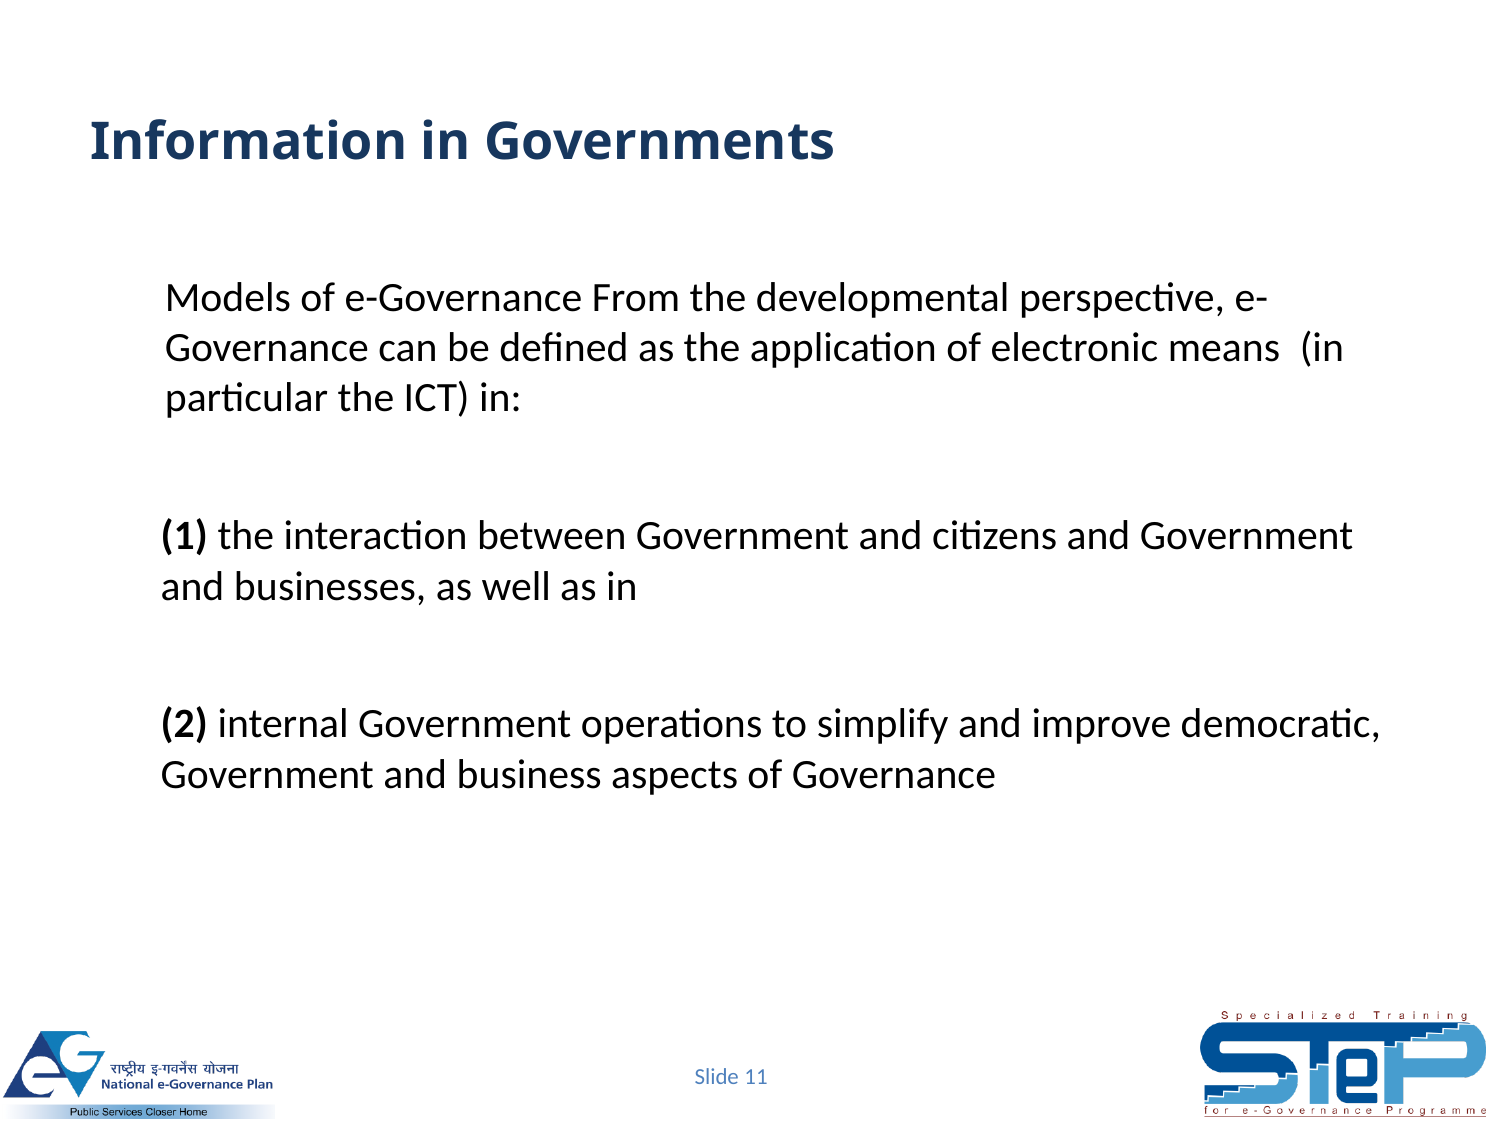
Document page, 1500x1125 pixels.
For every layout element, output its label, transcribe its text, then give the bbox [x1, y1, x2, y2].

title Information in Governments [75, 45, 1425, 233]
picture [1200, 1011, 1486, 1117]
picture [2, 1031, 275, 1119]
list Models of e-Governance From the developmental perspective, e-Governance can be defined as the application of electronic means (in particular the ICT) in: (1) the interaction between Government and citizens and Government and businesses, as well as in (2) internal Government operations to simplify and improve democratic, Government and business aspects of Governance [75, 262, 1425, 1005]
